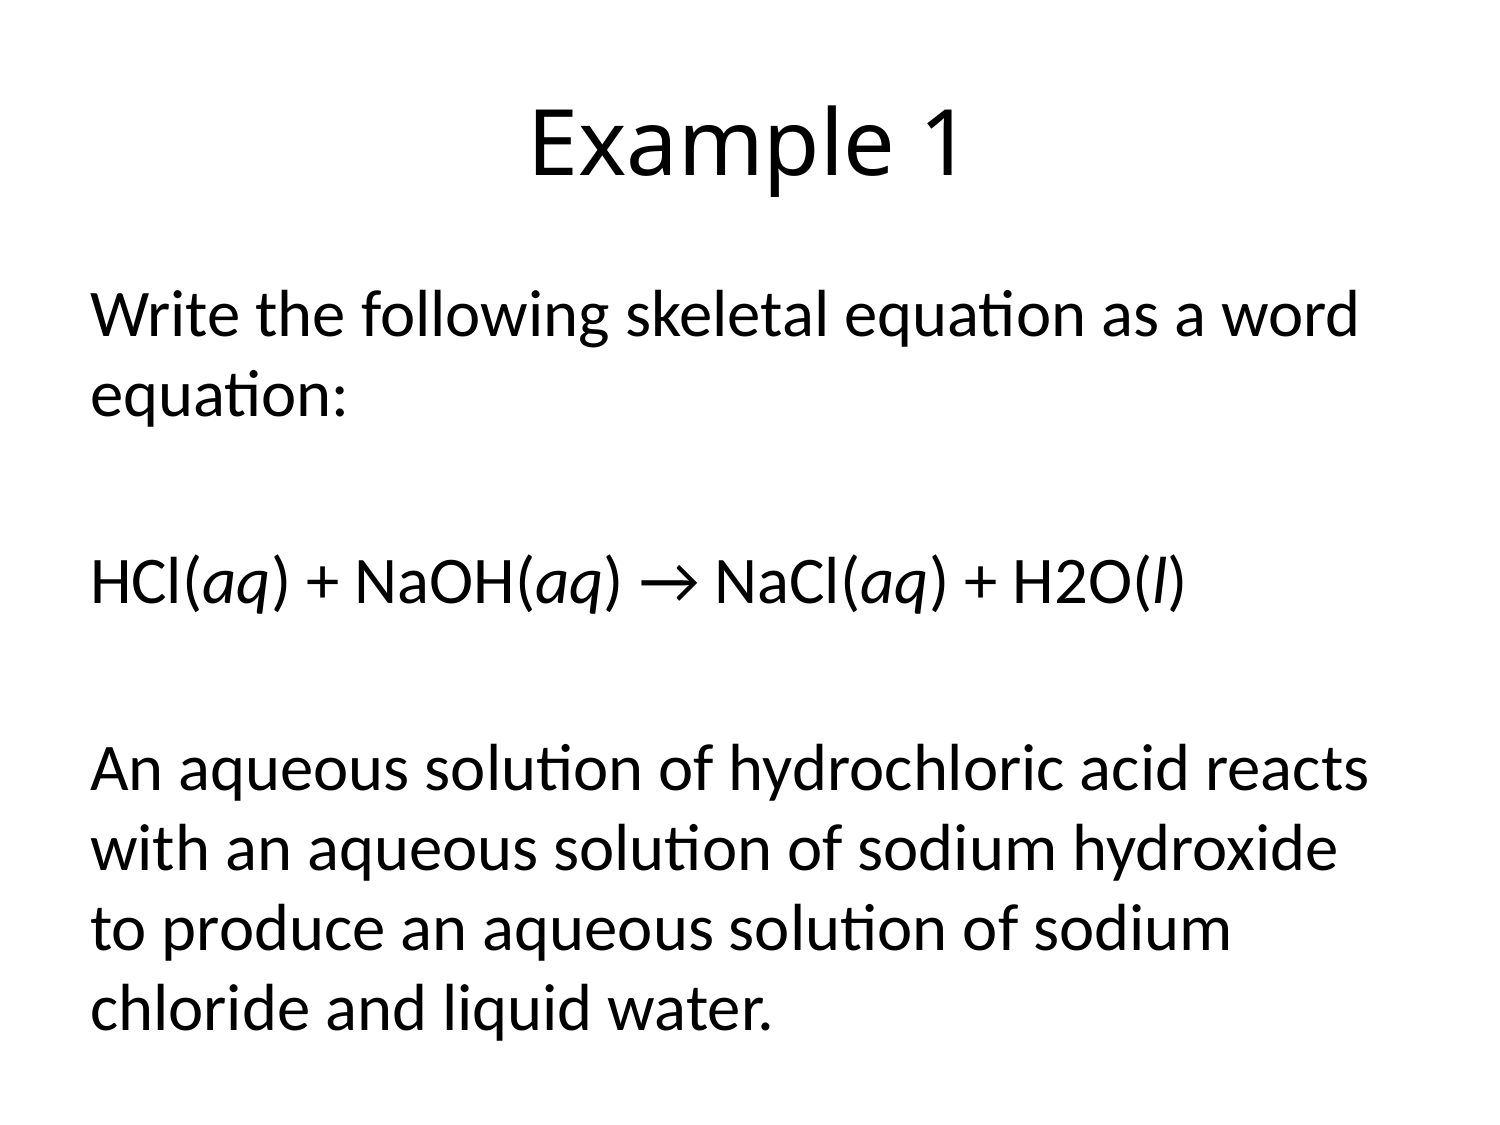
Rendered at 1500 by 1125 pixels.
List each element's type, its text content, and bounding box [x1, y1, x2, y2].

list Write the following skeletal equation as a word equation: HCl(aq) + NaOH(aq) → NaCl(aq) + H2O(l) An aqueous solution of hydrochloric acid reacts with an aqueous solution of sodium hydroxide to produce an aqueous solution of sodium chloride and liquid water. [75, 262, 1425, 1083]
title Example 1 [75, 45, 1425, 233]
